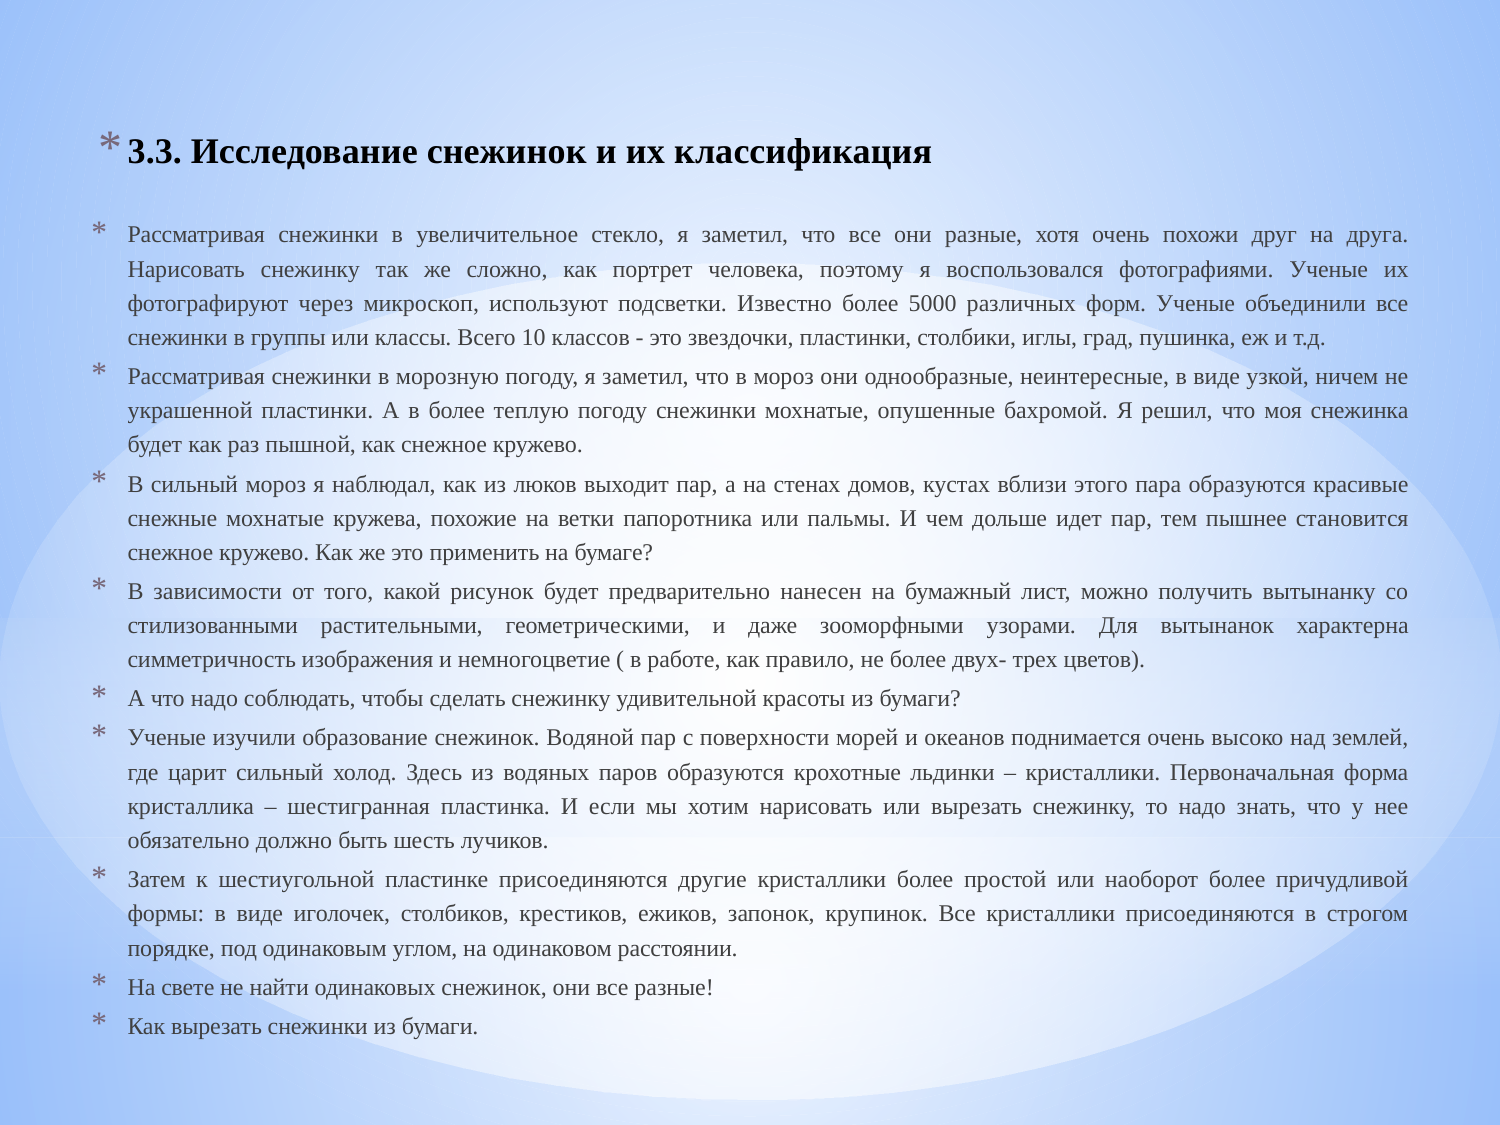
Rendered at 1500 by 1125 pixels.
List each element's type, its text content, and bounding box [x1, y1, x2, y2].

list 3.3. Исследование снежинок и их классификация Рассматривая снежинки в увеличительное стекло, я заметил, что все они разные, хотя очень похожи друг на друга. Нарисовать снежинку так же сложно, как портрет человека, поэтому я воспользовался фотографиями. Ученые их фотографируют через микроскоп, используют подсветки. Известно более 5000 различных форм. Ученые объединили все снежинки в группы или классы. Всего 10 классов - это звездочки, пластинки, столбики, иглы, град, пушинка, еж и т.д. Рассматривая снежинки в морозную погоду, я заметил, что в мороз они однообразные, неинтересные, в виде узкой, ничем не украшенной пластинки. А в более теплую погоду снежинки мохнатые, опушенные бахромой. Я решил, что моя снежинка будет как раз пышной, как снежное кружево. В сильный мороз я наблюдал, как из люков выходит пар, а на стенах домов, кустах вблизи этого пара образуются красивые снежные мохнатые кружева, похожие на ветки папоротника или пальмы. И чем дольше идет пар, тем пышнее становится снежное кружево. Как же это применить на бумаге? В зависимости от того, какой рисунок будет предварительно нанесен на бумажный лист, можно получить вытынанку со стилизованными растительными, геометрическими, и даже зооморфными узорами. Для вытынанок характерна симметричность изображения и немногоцветие ( в работе, как правило, не более двух- трех цветов). А что надо соблюдать, чтобы сделать снежинку удивительной красоты из бумаги? Ученые изучили образование снежинок. Водяной пар с поверхности морей и океанов поднимается очень высоко над землей, где царит сильный холод. Здесь из водяных паров образуются крохотные льдинки – кристаллики. Первоначальная форма кристаллика – шестигранная пластинка. И если мы хотим нарисовать или вырезать снежинку, то надо знать, что у нее обязательно должно быть шесть лучиков. Затем к шестиугольной пластинке присоединяются другие кристаллики более простой или наоборот более причудливой формы: в виде иголочек, столбиков, крестиков, ежиков, запонок, крупинок. Все кристаллики присоединяются в строгом порядке, под одинаковым углом, на одинаковом расстоянии. На свете не найти одинаковых снежинок, они все разные! Как вырезать снежинки из бумаги. [76, 113, 1424, 1059]
